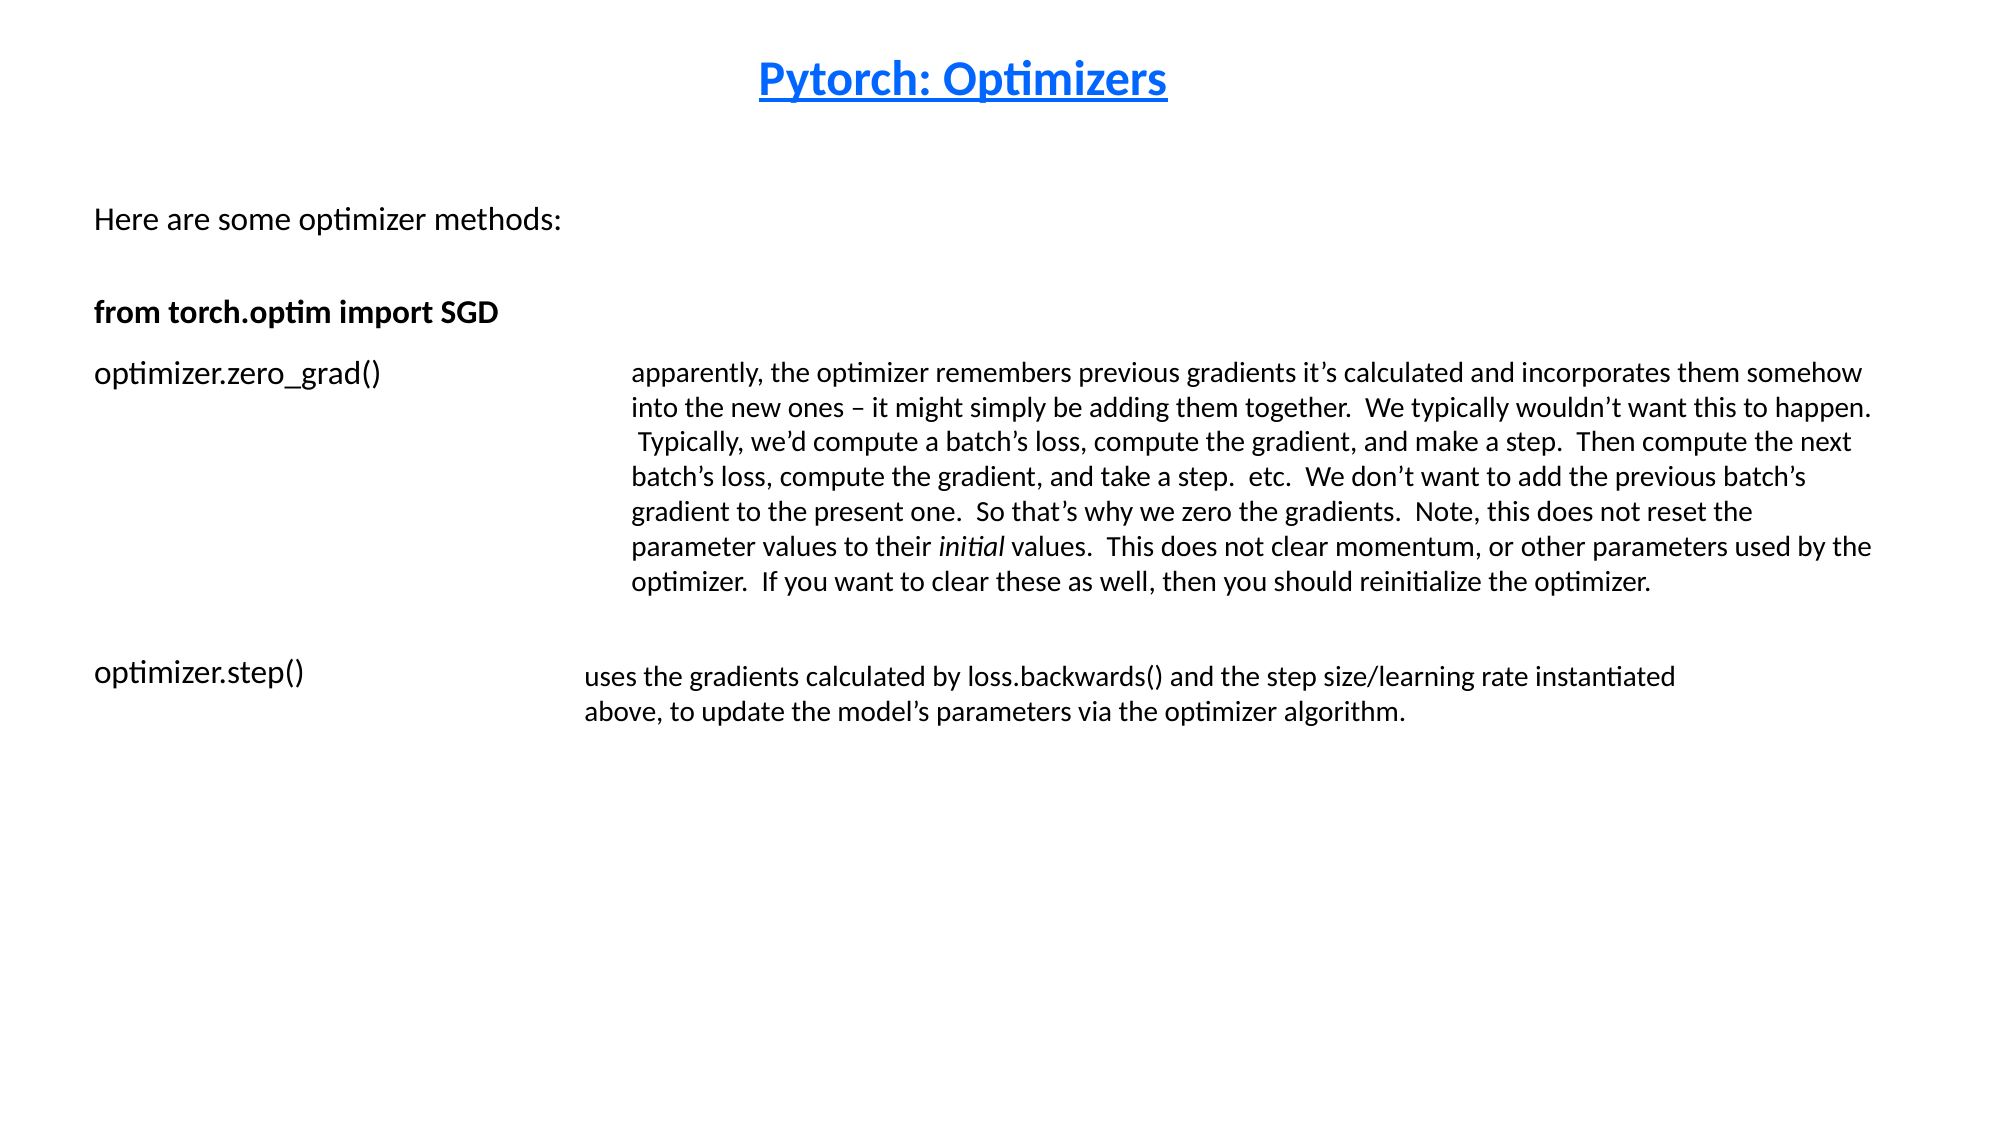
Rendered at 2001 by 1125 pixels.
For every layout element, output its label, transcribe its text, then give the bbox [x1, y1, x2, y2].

text_box optimizer.step() [79, 642, 336, 698]
text_box Pytorch: Optimizers [744, 37, 1183, 113]
text_box apparently, the optimizer remembers previous gradients it’s calculated and incorporates them somehow into the new ones – it might simply be adding them together. We typically wouldn’t want this to happen. Typically, we’d compute a batch’s loss, compute the gradient, and make a step. Then compute the next batch’s loss, compute the gradient, and take a step. etc. We don’t want to add the previous batch’s gradient to the present one. So that’s why we zero the gradients. Note, this does not reset the parameter values to their initial values. This does not clear momentum, or other parameters used by the optimizer. If you want to clear these as well, then you should reinitialize the optimizer. [616, 345, 1894, 605]
text_box Here are some optimizer methods: [79, 189, 742, 245]
text_box optimizer.zero_grad() [79, 344, 418, 399]
text_box uses the gradients calculated by loss.backwards() and the step size/learning rate instantiated above, to update the model’s parameters via the optimizer algorithm. [569, 650, 1763, 736]
text_box from torch.optim import SGD [79, 282, 546, 338]
